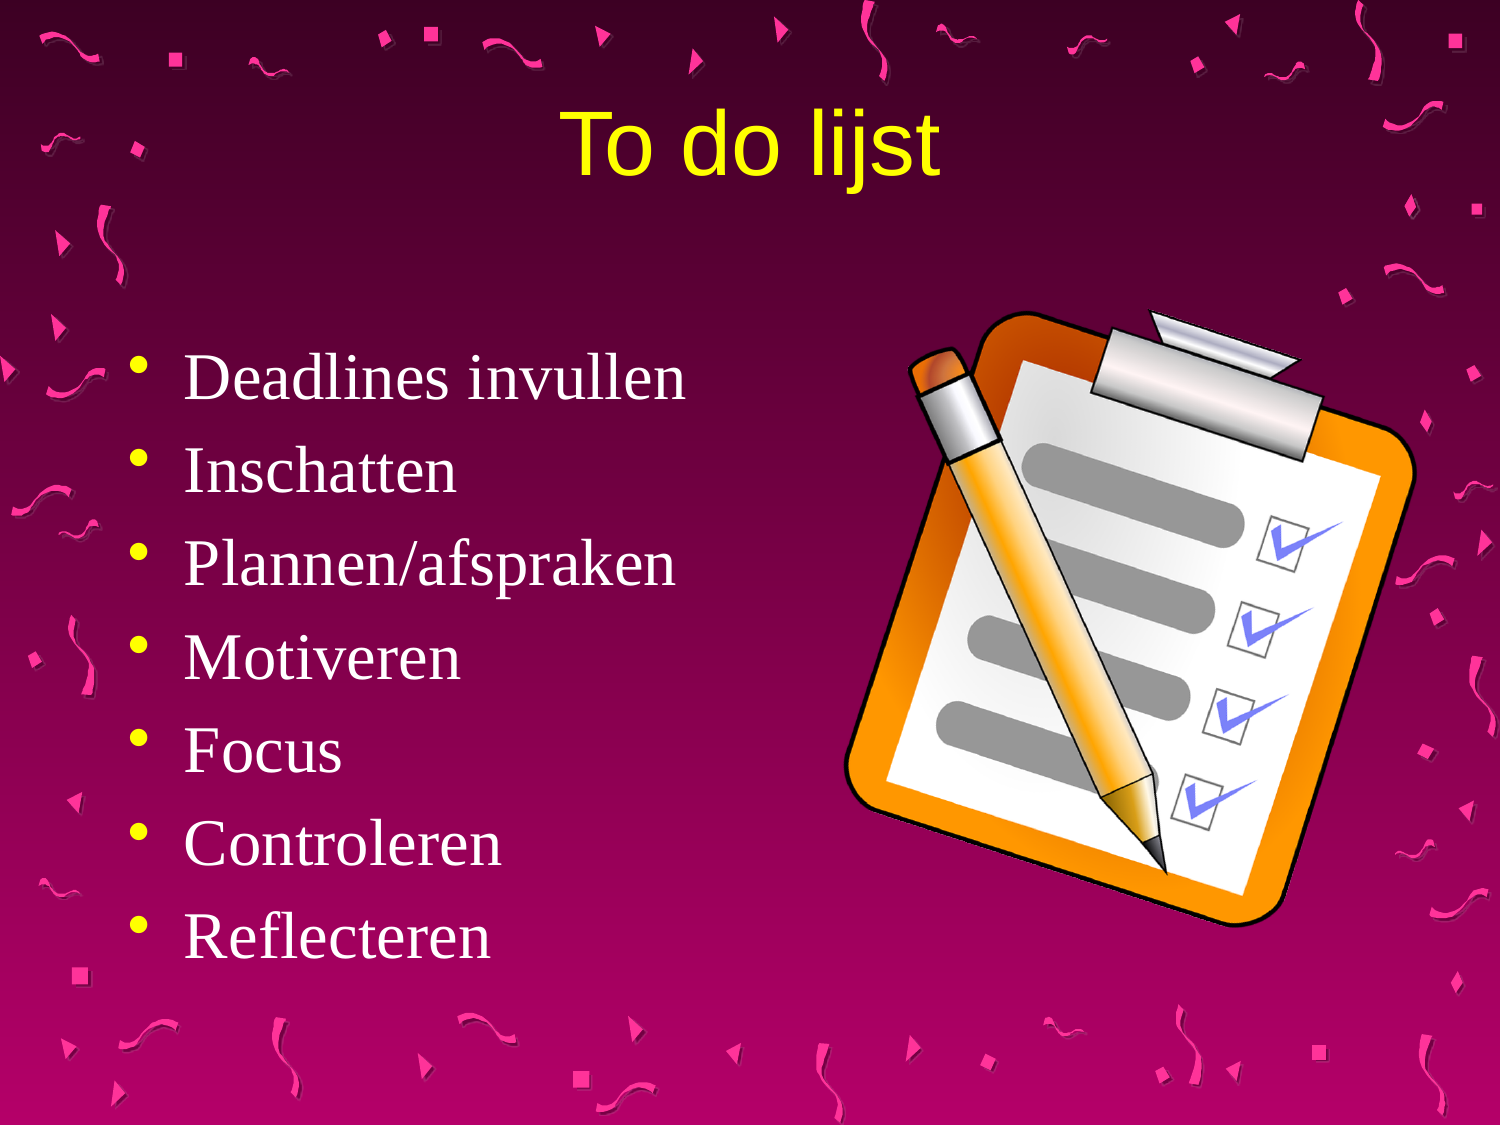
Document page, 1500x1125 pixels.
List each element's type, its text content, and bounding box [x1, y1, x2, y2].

list Deadlines invullen Inschatten Plannen/afspraken Motiveren Focus Controleren Reflecteren [112, 324, 1388, 1000]
picture [775, 245, 1444, 941]
title To do lijst [112, 99, 1388, 288]
